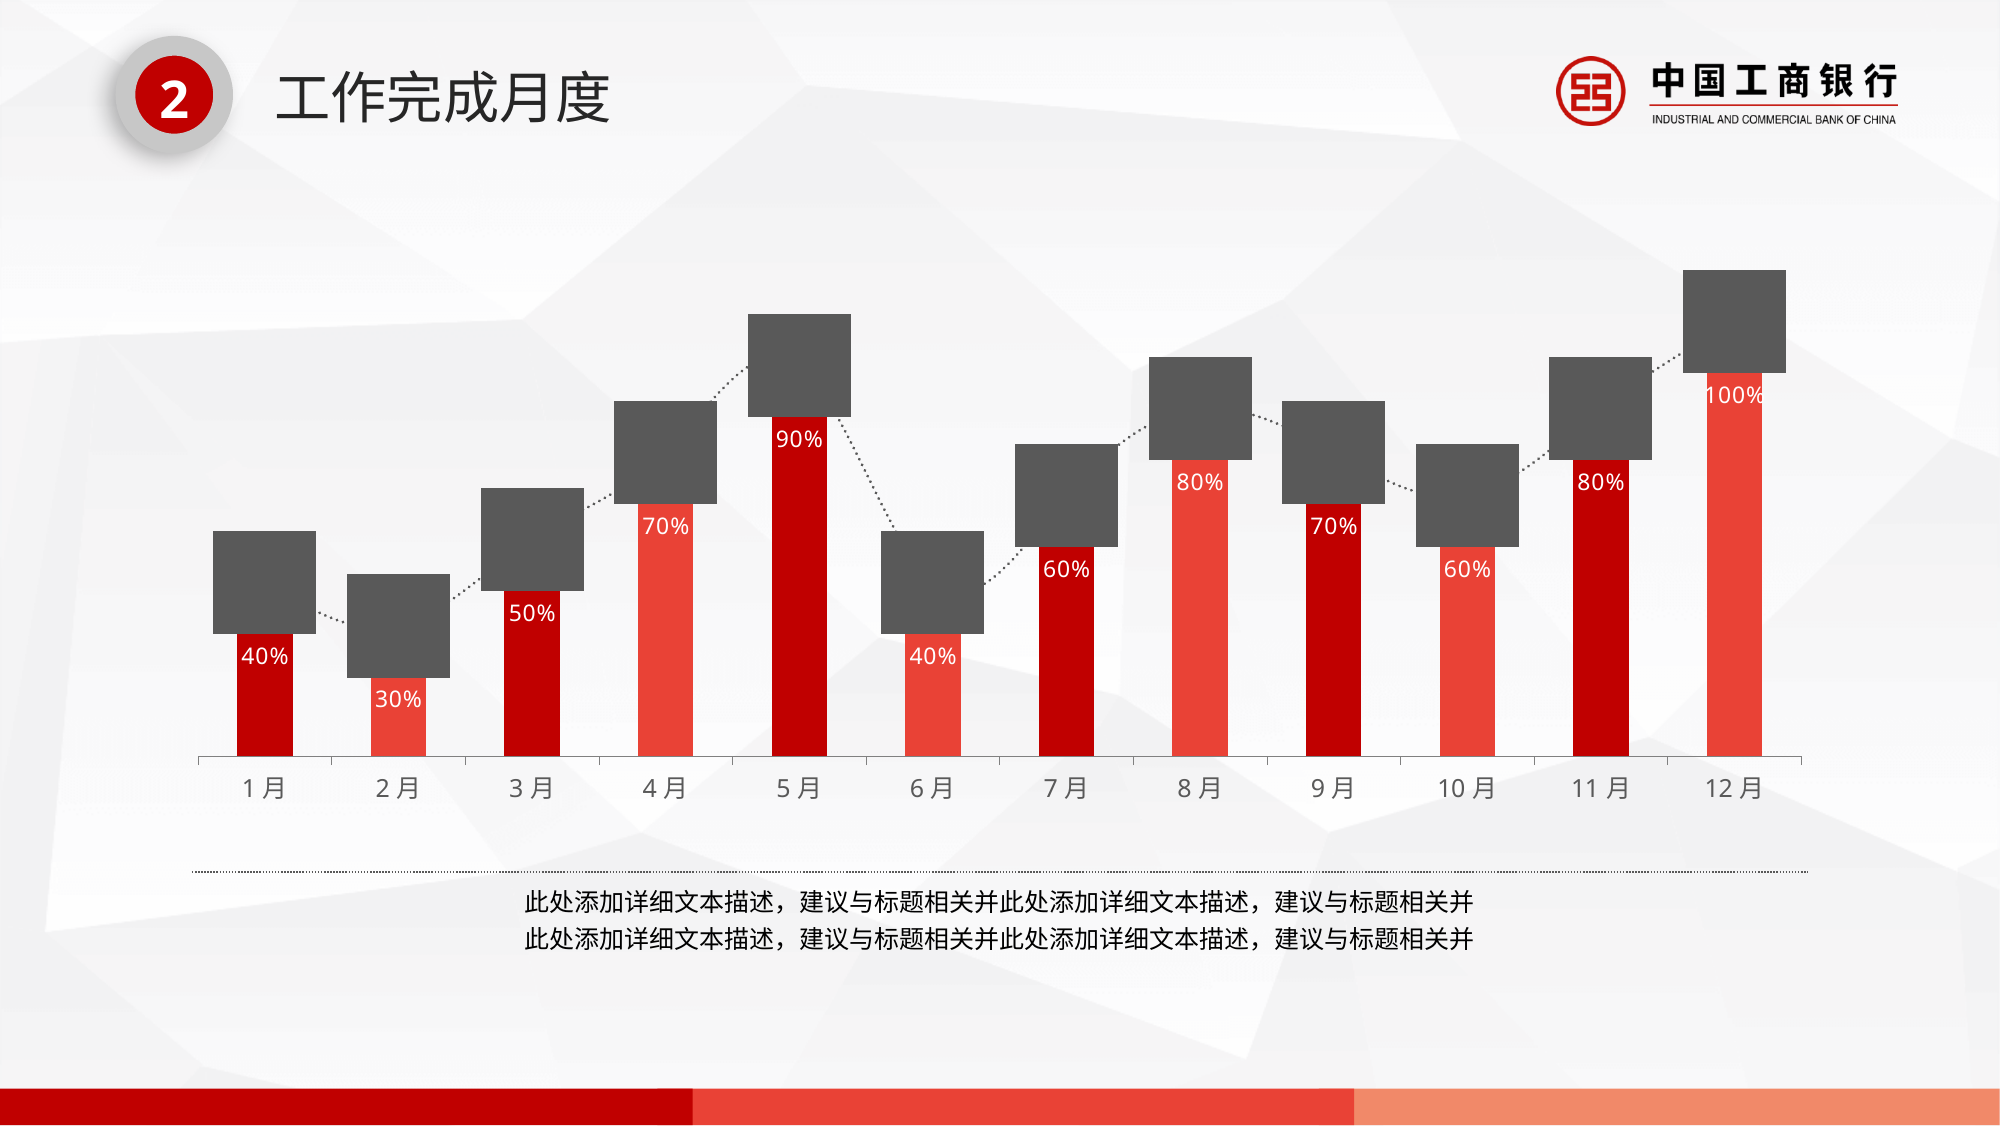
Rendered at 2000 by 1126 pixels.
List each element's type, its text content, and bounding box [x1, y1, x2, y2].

title 工作完成月度 [259, 54, 631, 139]
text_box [116, 36, 233, 153]
chart [178, 267, 1822, 814]
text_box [165, 871, 1835, 1044]
picture [0, 0, 2000, 1088]
